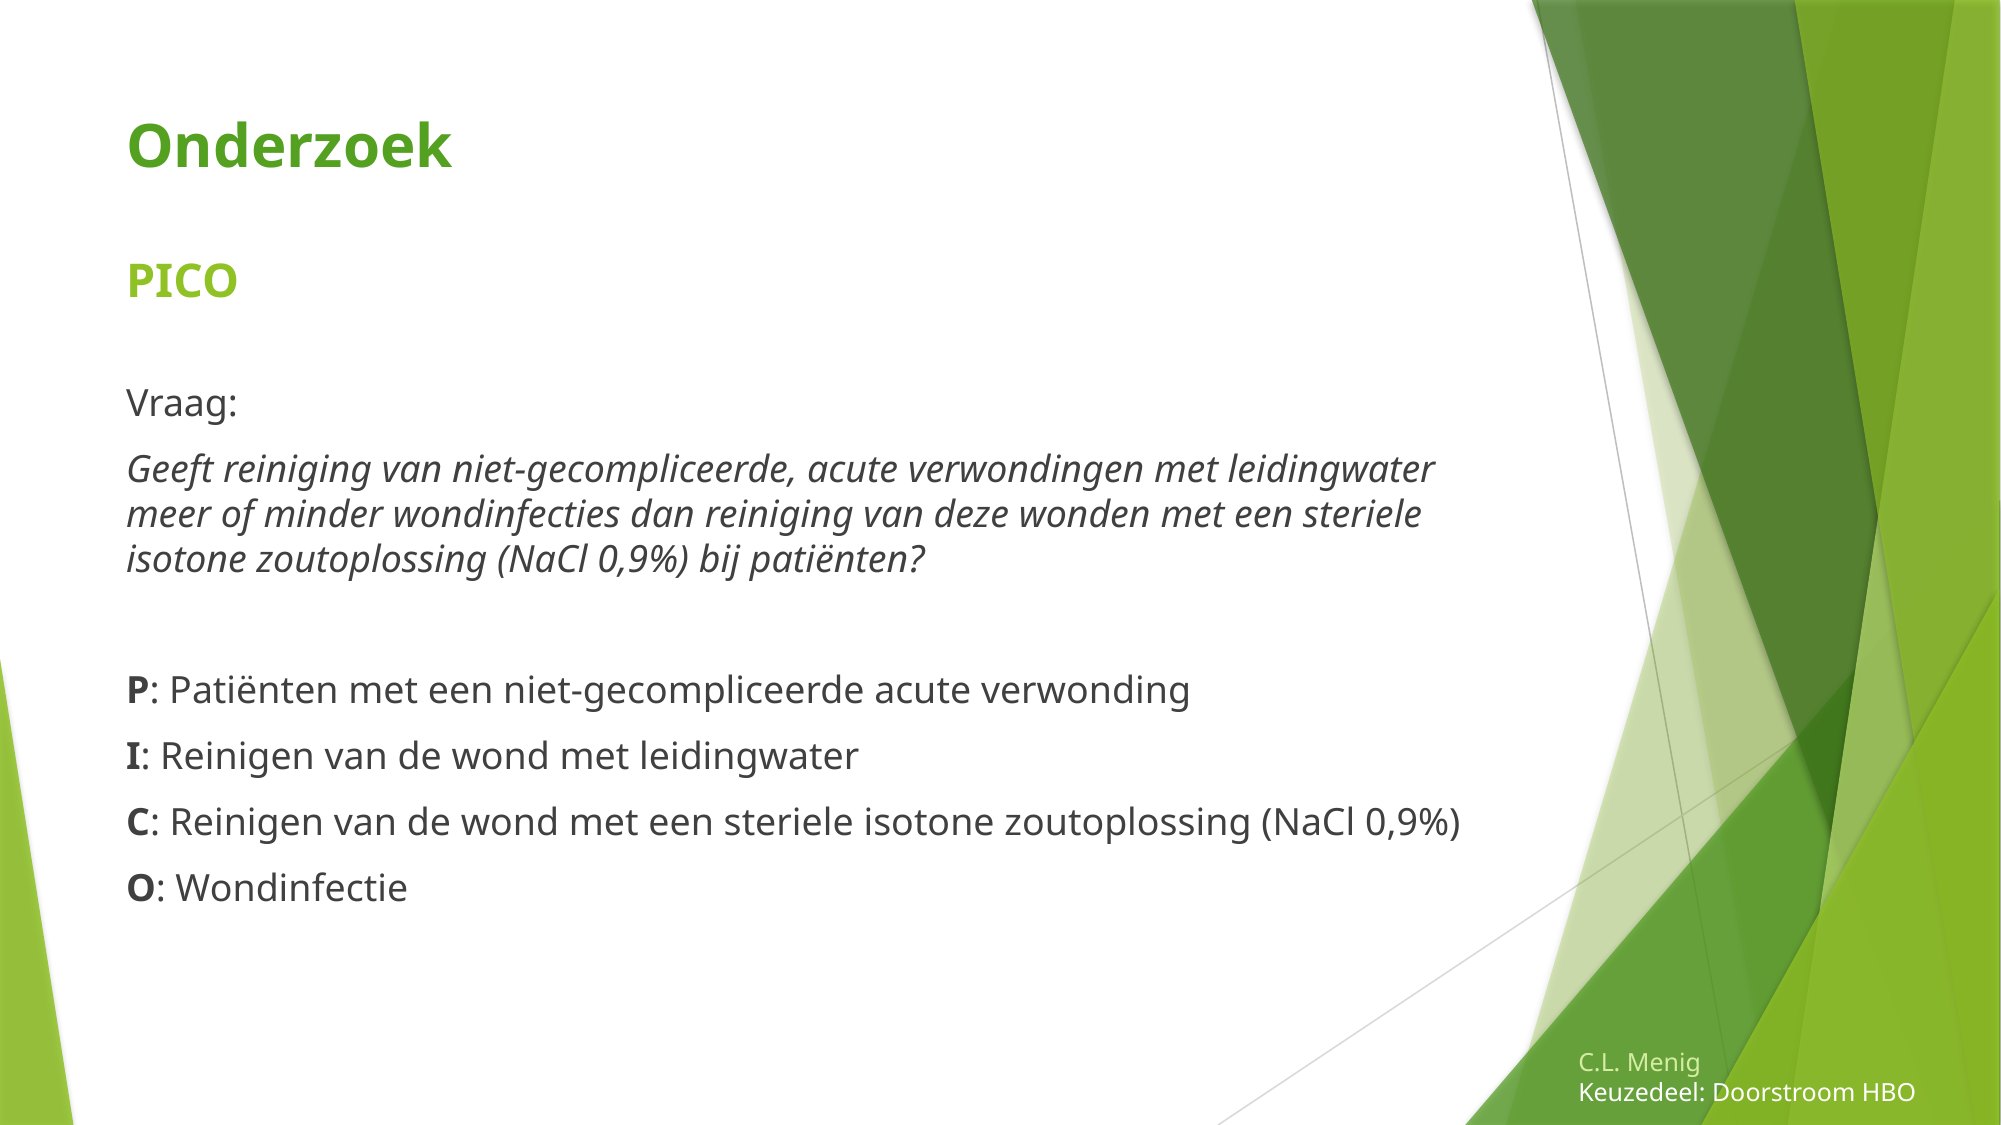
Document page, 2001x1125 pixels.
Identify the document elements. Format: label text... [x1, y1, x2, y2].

text_box C.L. Menig Keuzedeel: Doorstroom HBO [1563, 1038, 2000, 1114]
list Vraag: Geeft reiniging van niet-gecompliceerde, acute verwondingen met leidingwater meer of minder wondinfecties dan reiniging van deze wonden met een steriele isotone zoutoplossing (NaCl 0,9%) bij patiënten? P: Patiënten met een niet-gecompliceerde acute verwonding I: Reinigen van de wond met leidingwater C: Reinigen van de wond met een steriele isotone zoutoplossing (NaCl 0,9%) O: Wondinfectie [111, 371, 1522, 1008]
title Onderzoek PICO [111, 99, 1522, 317]
